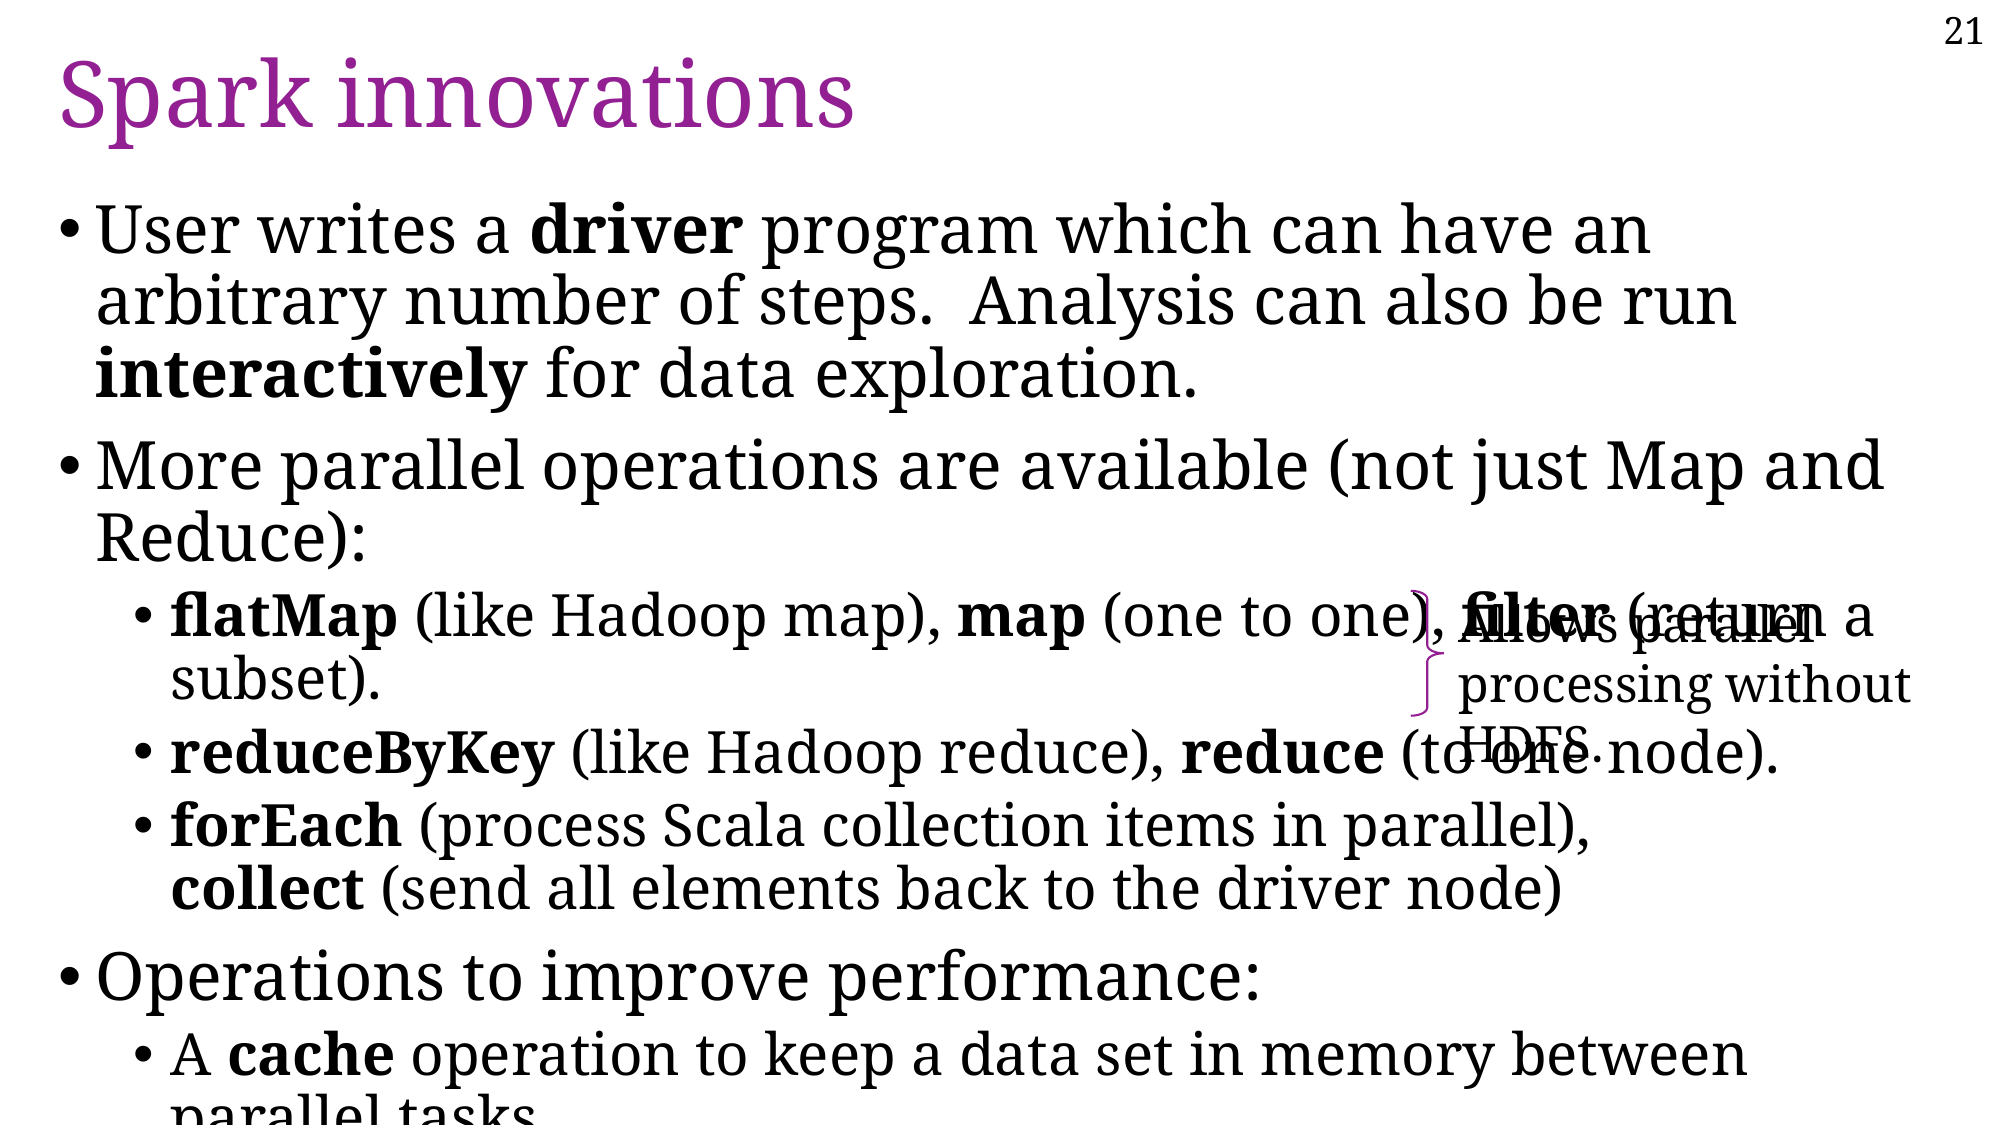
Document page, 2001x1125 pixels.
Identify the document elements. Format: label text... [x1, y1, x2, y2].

text_box [1410, 590, 1444, 717]
title Spark innovations [43, 25, 1953, 171]
text_box Allows parallel processing without HDFS. [1443, 585, 1978, 780]
list User writes a driver program which can have an arbitrary number of steps. Analysis can also be run interactively for data exploration. More parallel operations are available (not just Map and Reduce): flatMap (like Hadoop map), map (one to one), filter (return a subset). reduceByKey (like Hadoop reduce), reduce (to one node). forEach (process Scala collection items in parallel), collect (send all elements back to the driver node) Operations to improve performance: A cache operation to keep a data set in memory between parallel tasks. accumulators with results only visible to the driver. [43, 188, 1953, 1106]
